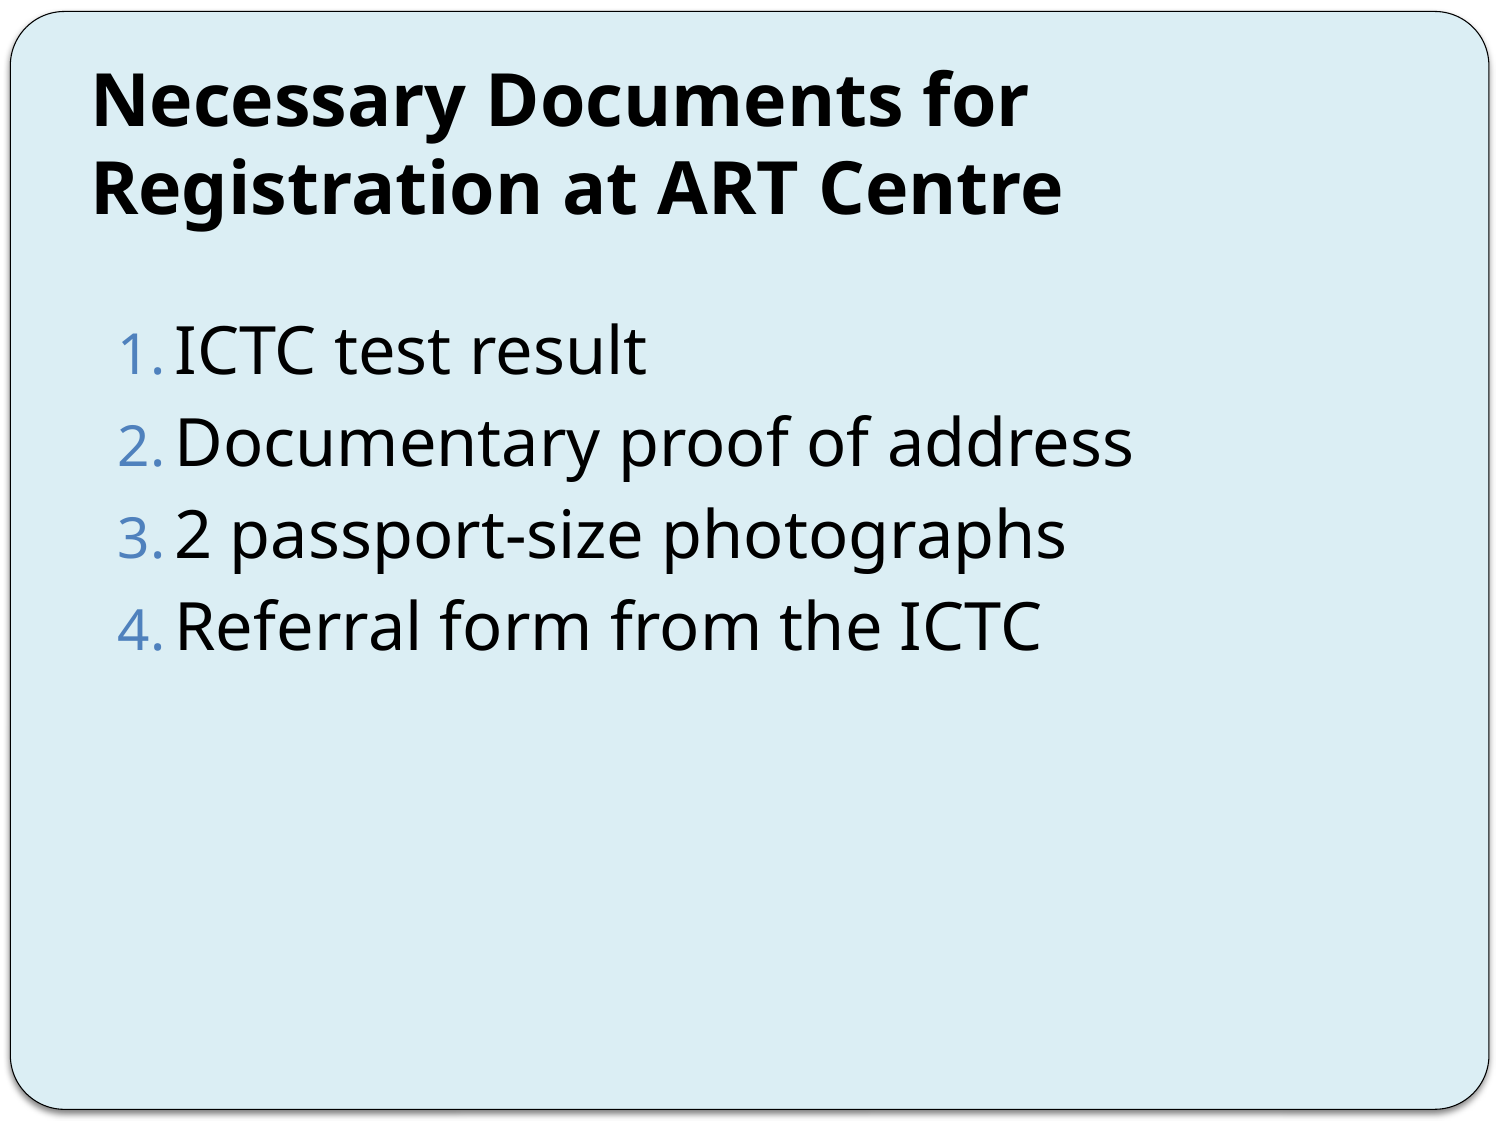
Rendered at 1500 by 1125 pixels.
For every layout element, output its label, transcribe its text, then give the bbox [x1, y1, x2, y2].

title Necessary Documents for Registration at ART Centre [74, 44, 1338, 238]
list ICTC test result Documentary proof of address 2 passport-size photographs Referral form from the ICTC [74, 299, 1426, 1006]
